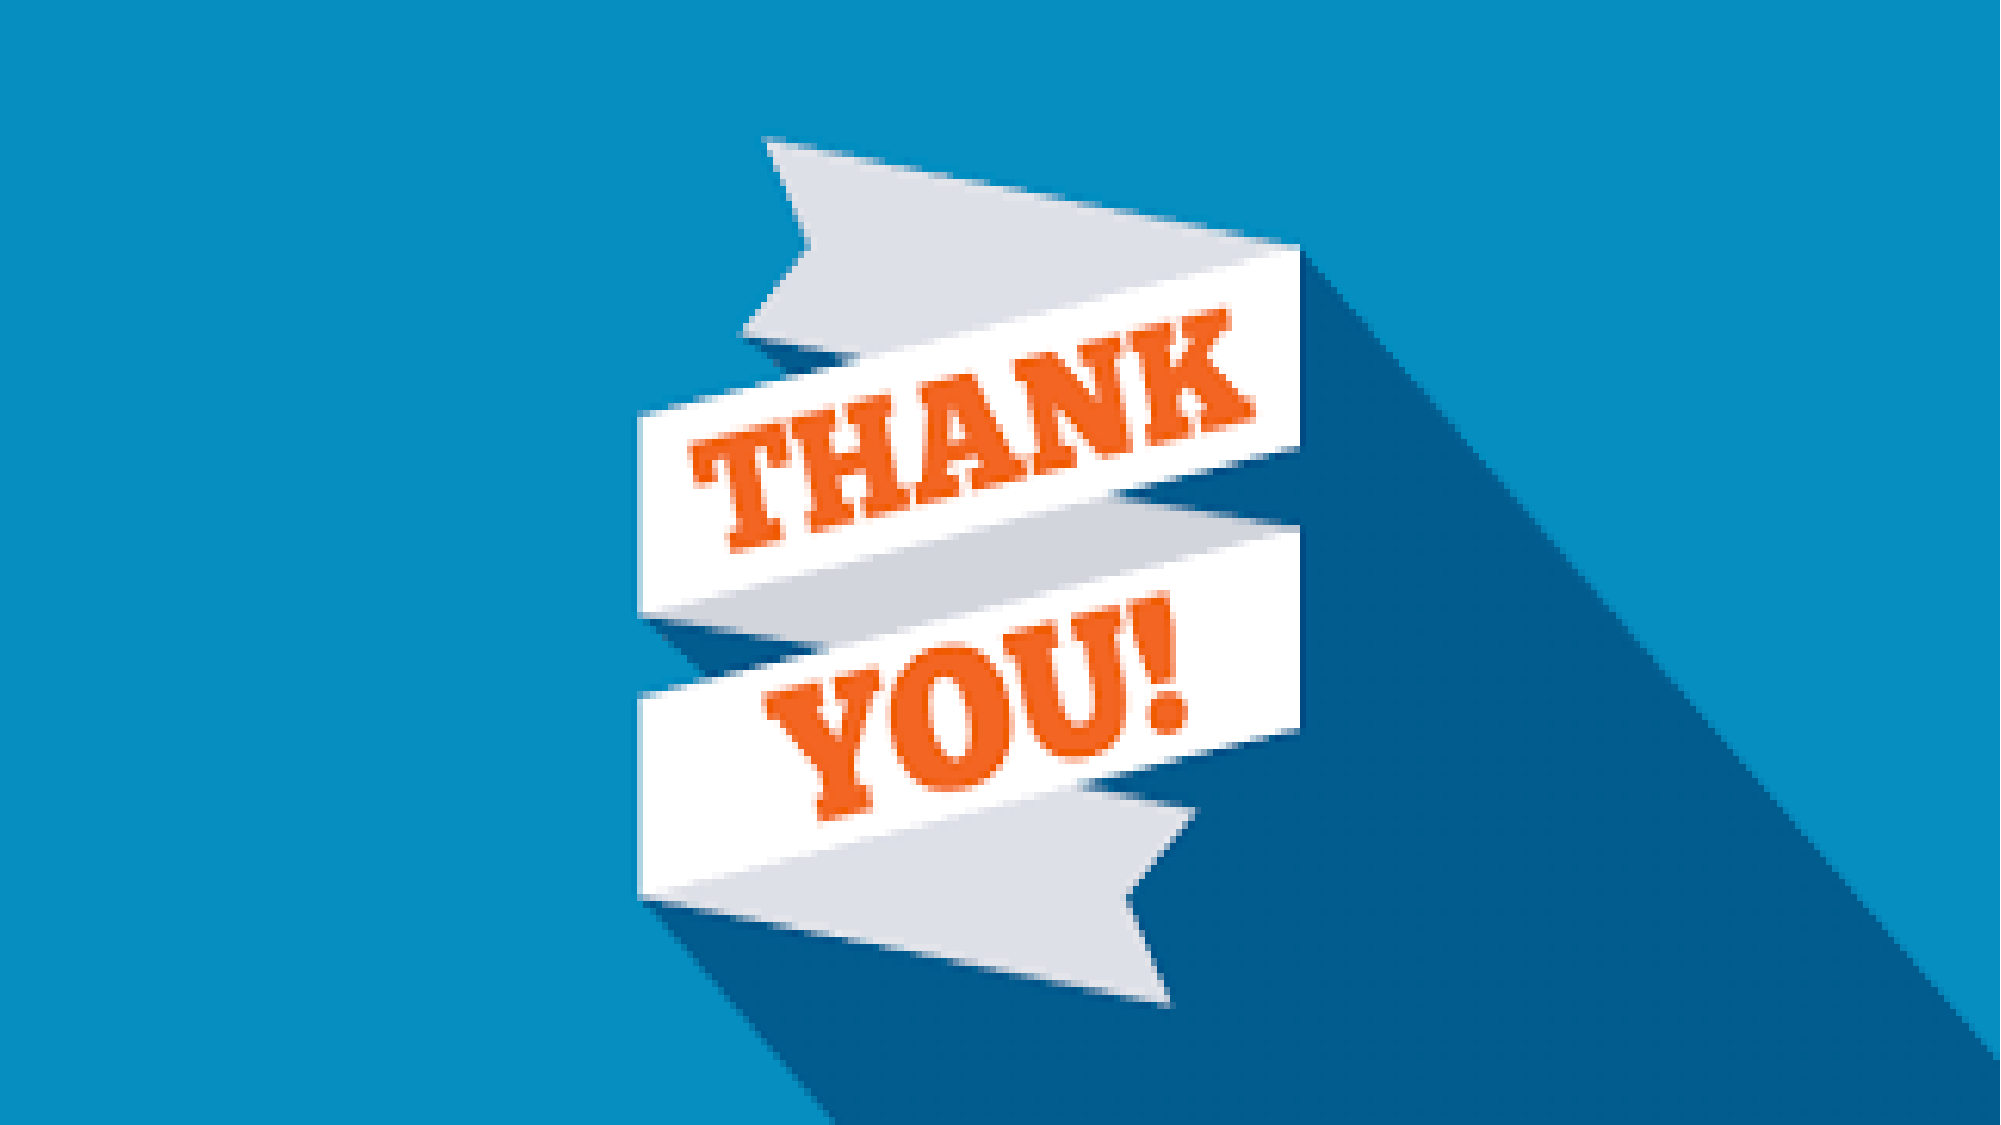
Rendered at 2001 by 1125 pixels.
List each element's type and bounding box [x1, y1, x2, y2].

picture [638, 137, 2000, 1125]
